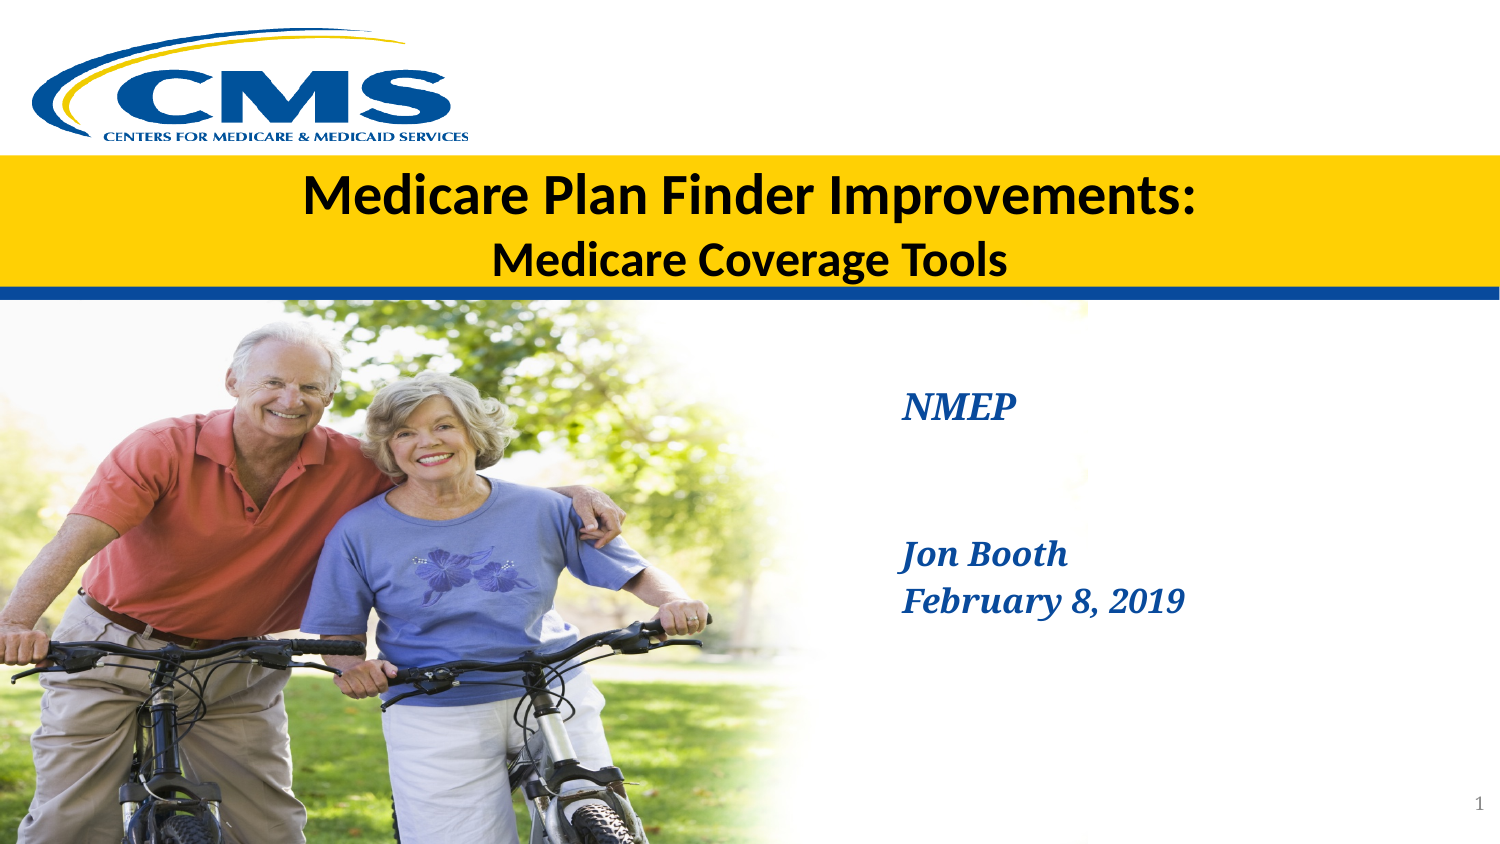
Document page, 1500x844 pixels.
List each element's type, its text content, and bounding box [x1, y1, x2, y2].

picture [0, 300, 1088, 844]
title Medicare Plan Finder Improvements: Medicare Coverage Tools [0, 155, 1500, 287]
slide_number 1 [1149, 782, 1500, 828]
picture [32, 28, 468, 141]
list Jon Booth February 8, 2019 [887, 525, 1463, 629]
list NMEP [887, 375, 1463, 488]
